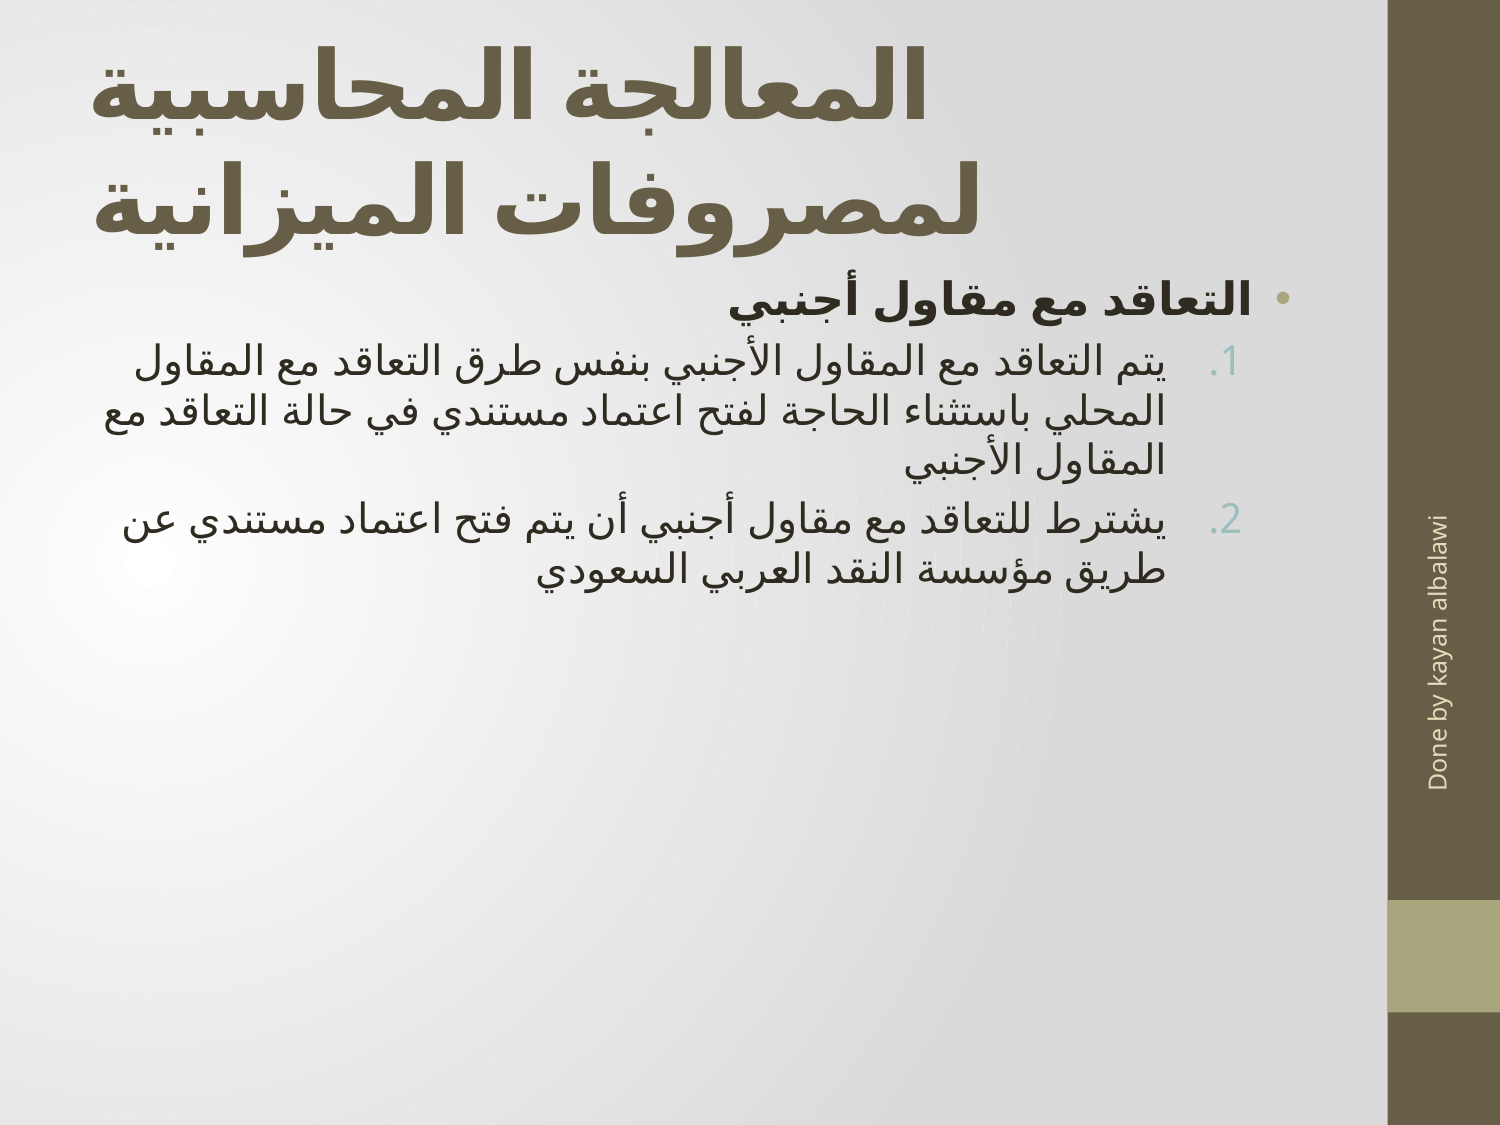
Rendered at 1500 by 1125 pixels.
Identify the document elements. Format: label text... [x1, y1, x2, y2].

list التعاقد مع مقاول أجنبي يتم التعاقد مع المقاول الأجنبي بنفس طرق التعاقد مع المقاول المحلي باستثناء الحاجة لفتح اعتماد مستندي في حالة التعاقد مع المقاول الأجنبي يشترط للتعاقد مع مقاول أجنبي أن يتم فتح اعتماد مستندي عن طريق مؤسسة النقد العربي السعودي [75, 262, 1325, 1050]
title المعالجة المحاسبية لمصروفات الميزانية [75, 45, 1325, 233]
footer Done by kayan albalawi [1408, 500, 1469, 889]
